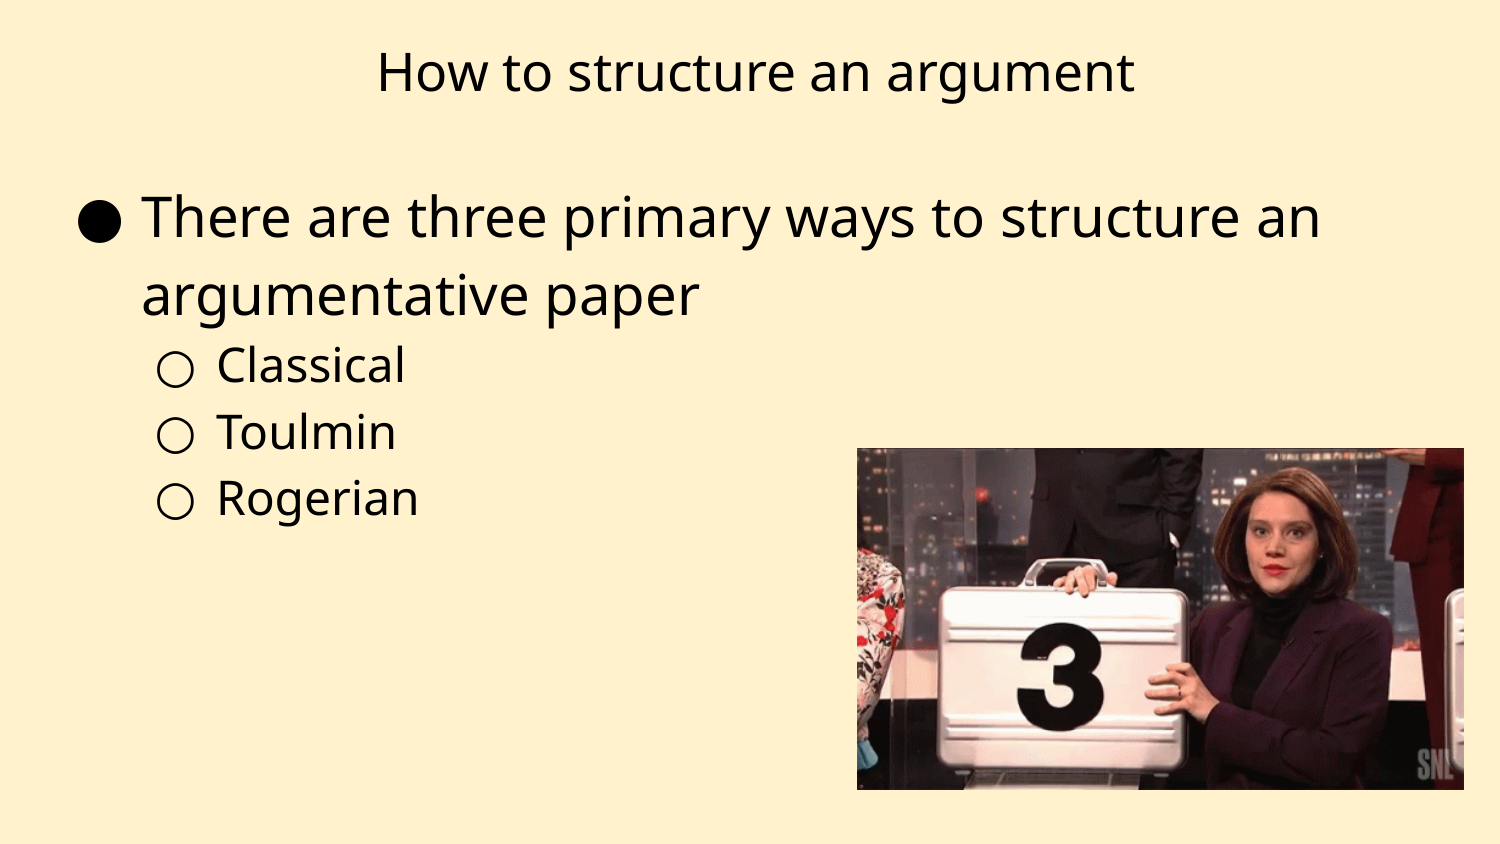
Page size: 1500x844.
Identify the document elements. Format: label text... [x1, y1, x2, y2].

list There are three primary ways to structure an argumentative paper Classical Toulmin Rogerian [51, 156, 1449, 750]
title How to structure an argument [57, 23, 1456, 118]
picture [856, 448, 1464, 790]
